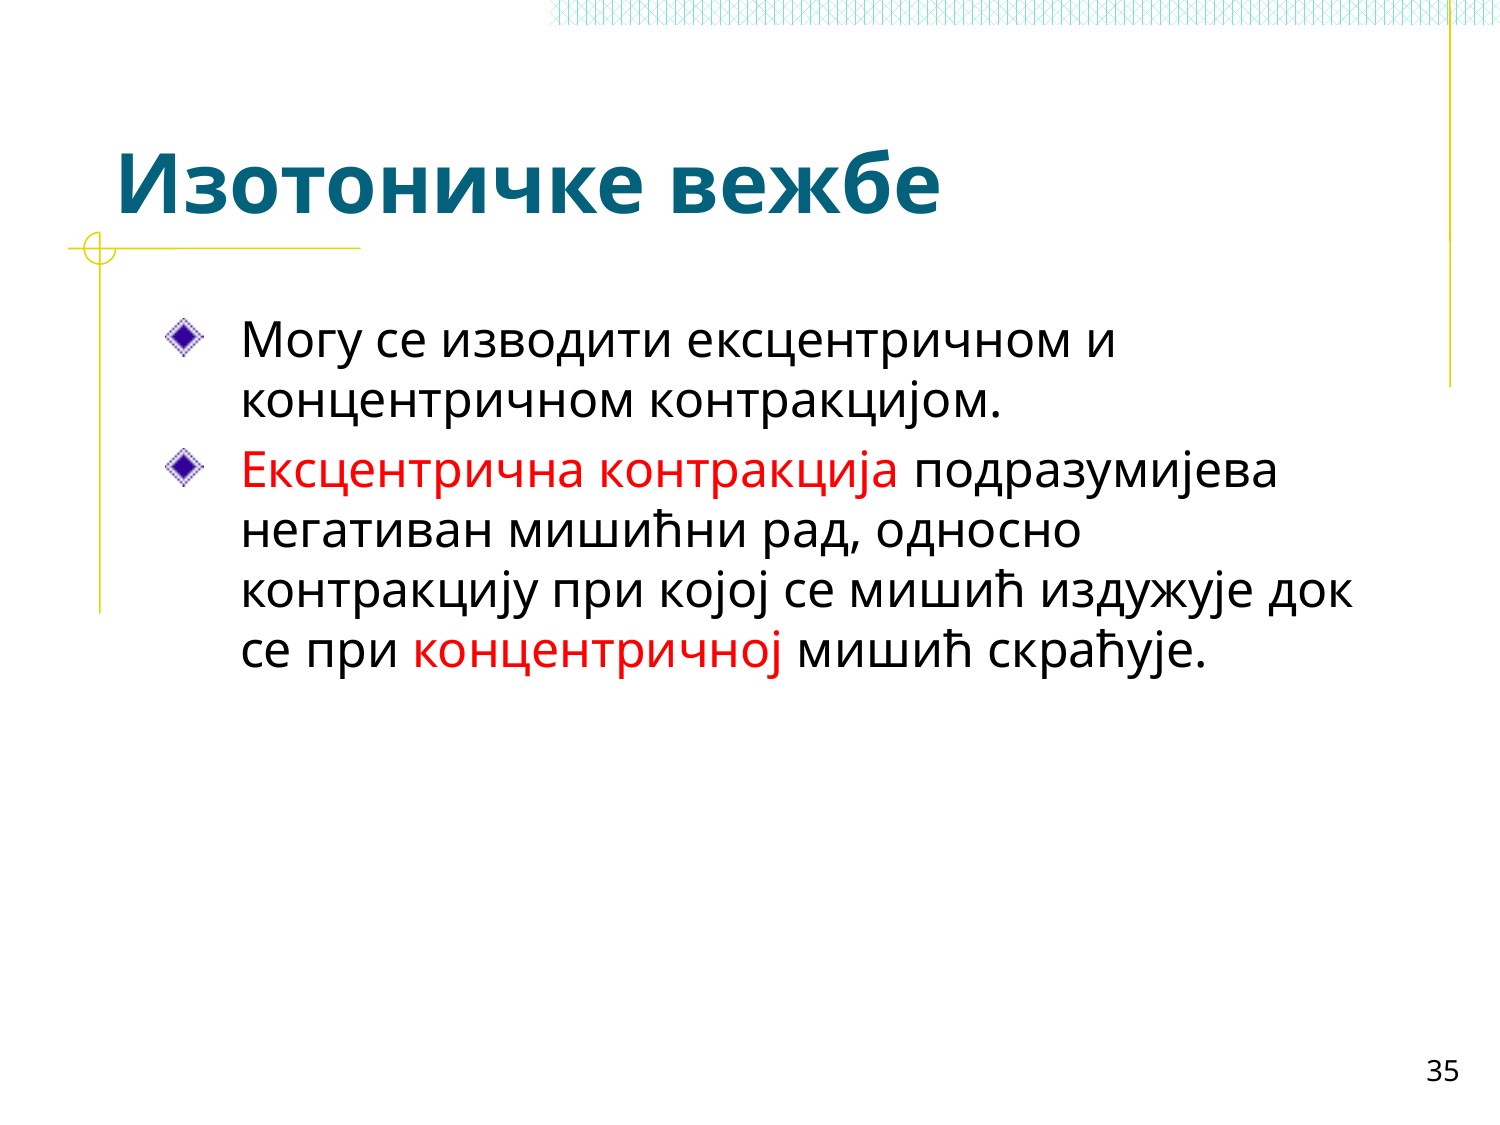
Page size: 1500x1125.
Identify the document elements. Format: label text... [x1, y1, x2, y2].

slide_number 35 [1162, 1025, 1475, 1100]
title Изотоничке вежбе [99, 49, 1376, 238]
picture [165, 448, 204, 487]
picture [165, 318, 204, 357]
list Могу се изводити ексцентричном и концентричном контракцијом. Ексцентрична контракција подразумијева негативан мишићни рад, односно контракцију при којој се мишић издужује док се при концентричној мишић скраћује. [149, 299, 1388, 976]
